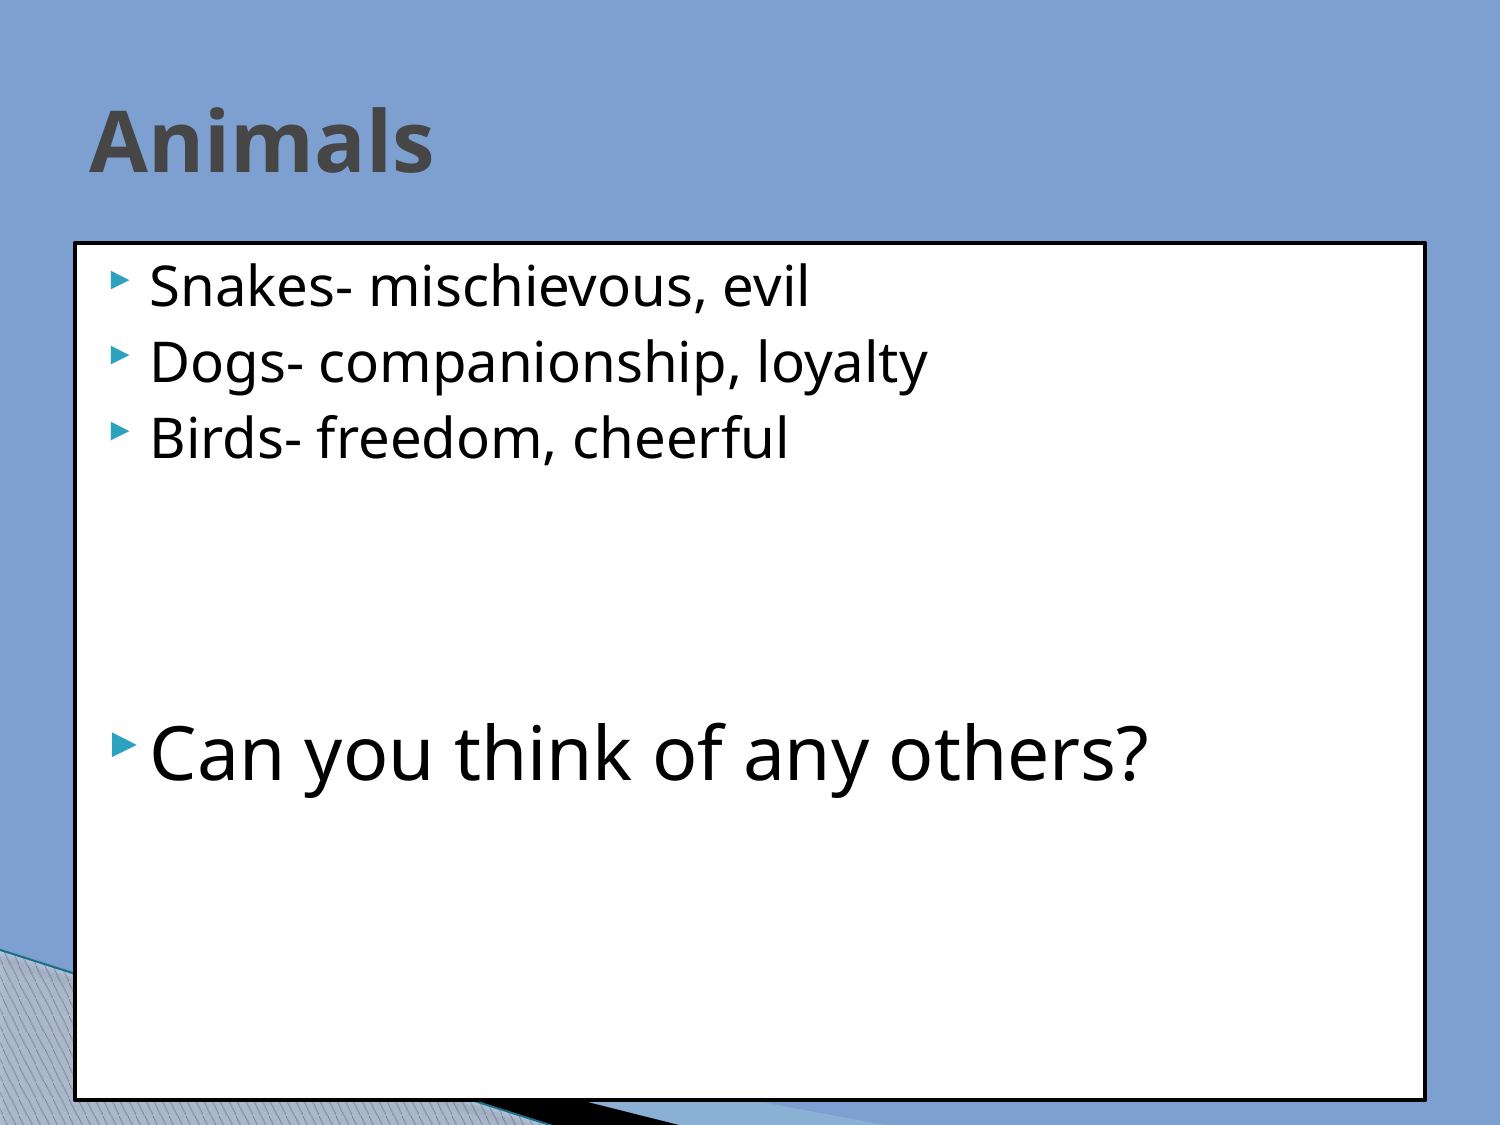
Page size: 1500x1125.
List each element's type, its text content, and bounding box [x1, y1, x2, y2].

title Animals [75, 45, 1425, 233]
list Snakes- mischievous, evil Dogs- companionship, loyalty Birds- freedom, cheerful Can you think of any others? [75, 243, 1425, 1100]
